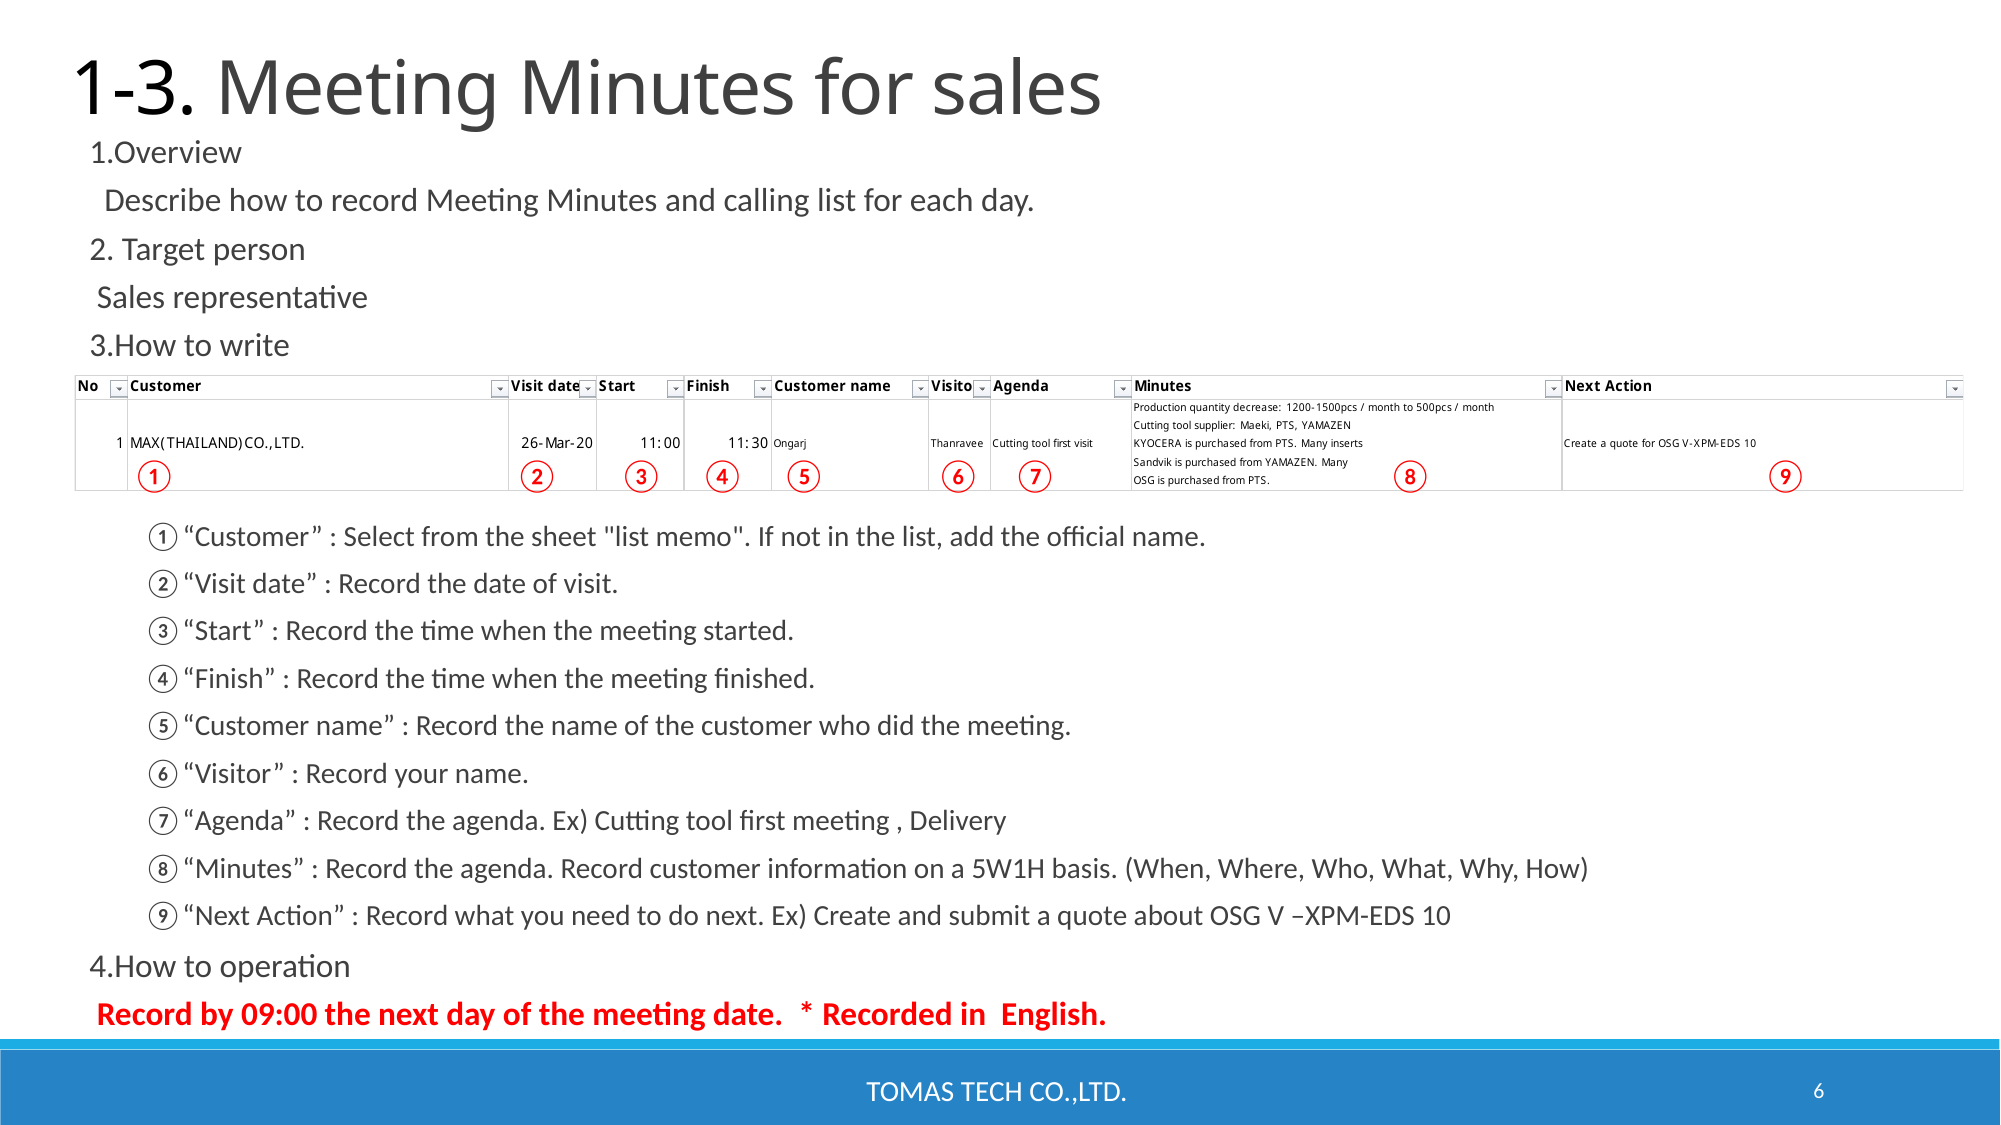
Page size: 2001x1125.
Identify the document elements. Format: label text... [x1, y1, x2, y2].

text_box 1.Overview Describe how to record Meeting Minutes and calling list for each day. 2. Target person Sales representative 3.How to write ①“Customer” : Select from the sheet "list memo". If not in the list, add the official name. ②“Visit date” : Record the date of visit. ③“Start” : Record the time when the meeting started. ④“Finish” : Record the time when the meeting finished. ⑤“Customer name” : Record the name of the customer who did the meeting. ⑥“Visitor” : Record your name. ⑦“Agenda” : Record the agenda. Ex) Cutting tool first meeting , Delivery ⑧“Minutes” : Record the agenda. Record customer information on a 5W1H basis. (When, Where, Who, What, Why, How) ⑨“Next Action” : Record what you need to do next. Ex) Create and submit a quote about OSG V –XPM-EDS 10 4.How to operation Record by 09:00 the next day of the meeting date. * Recorded in English. [74, 501, 1964, 1044]
picture [74, 374, 1965, 492]
text_box 1.Overview Describe how to record Meeting Minutes and calling list for each day. 2. Target person Sales representative 3.How to write ①“Customer” : Select from the sheet "list memo". If not in the list, add the official name. ②“Visit date” : Record the date of visit. ③“Start” : Record the time when the meeting started. ④“Finish” : Record the time when the meeting finished. ⑤“Customer name” : Record the name of the customer who did the meeting. ⑥“Visitor” : Record your name. ⑦“Agenda” : Record the agenda. Ex) Cutting tool first meeting , Delivery ⑧“Minutes” : Record the agenda. Record customer information on a 5W1H basis. (When, Where, Who, What, Why, How) ⑨“Next Action” : Record what you need to do next. Ex) Create and submit a quote about OSG V –XPM-EDS 10 4.How to operation Record by 09:00 the next day of the meeting date. * Recorded in English. [74, 122, 1964, 372]
text_box 1-3. Meeting Minutes for sales [55, 27, 1945, 137]
slide_number 6 [1624, 1059, 1840, 1120]
footer TOMAS TECH CO.,LTD. [604, 1059, 1396, 1120]
